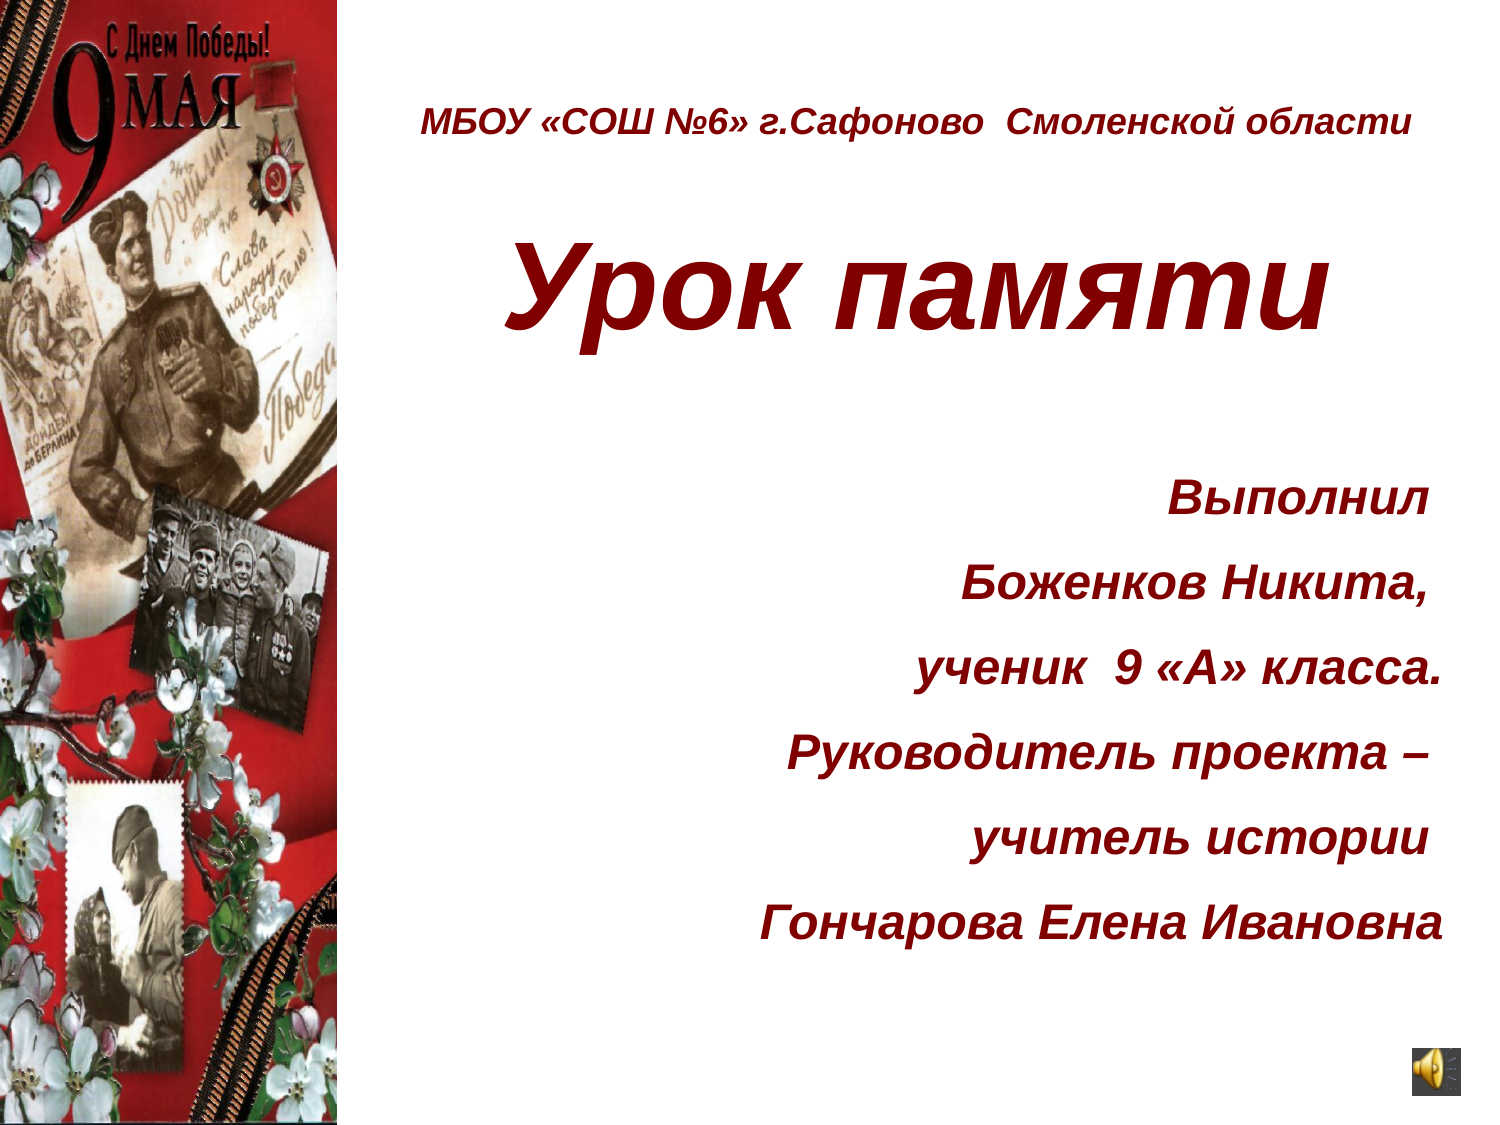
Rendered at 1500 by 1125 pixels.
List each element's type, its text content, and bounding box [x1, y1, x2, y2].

picture [0, 0, 337, 1125]
text_box МБОУ «СОШ №6» г.Сафоново Смоленской области Урок памяти Выполнил Боженков Никита, ученик 9 «А» класса. Руководитель проекта – учитель истории Гончарова Елена Ивановна [375, 90, 1459, 1113]
picture [1411, 1046, 1462, 1098]
